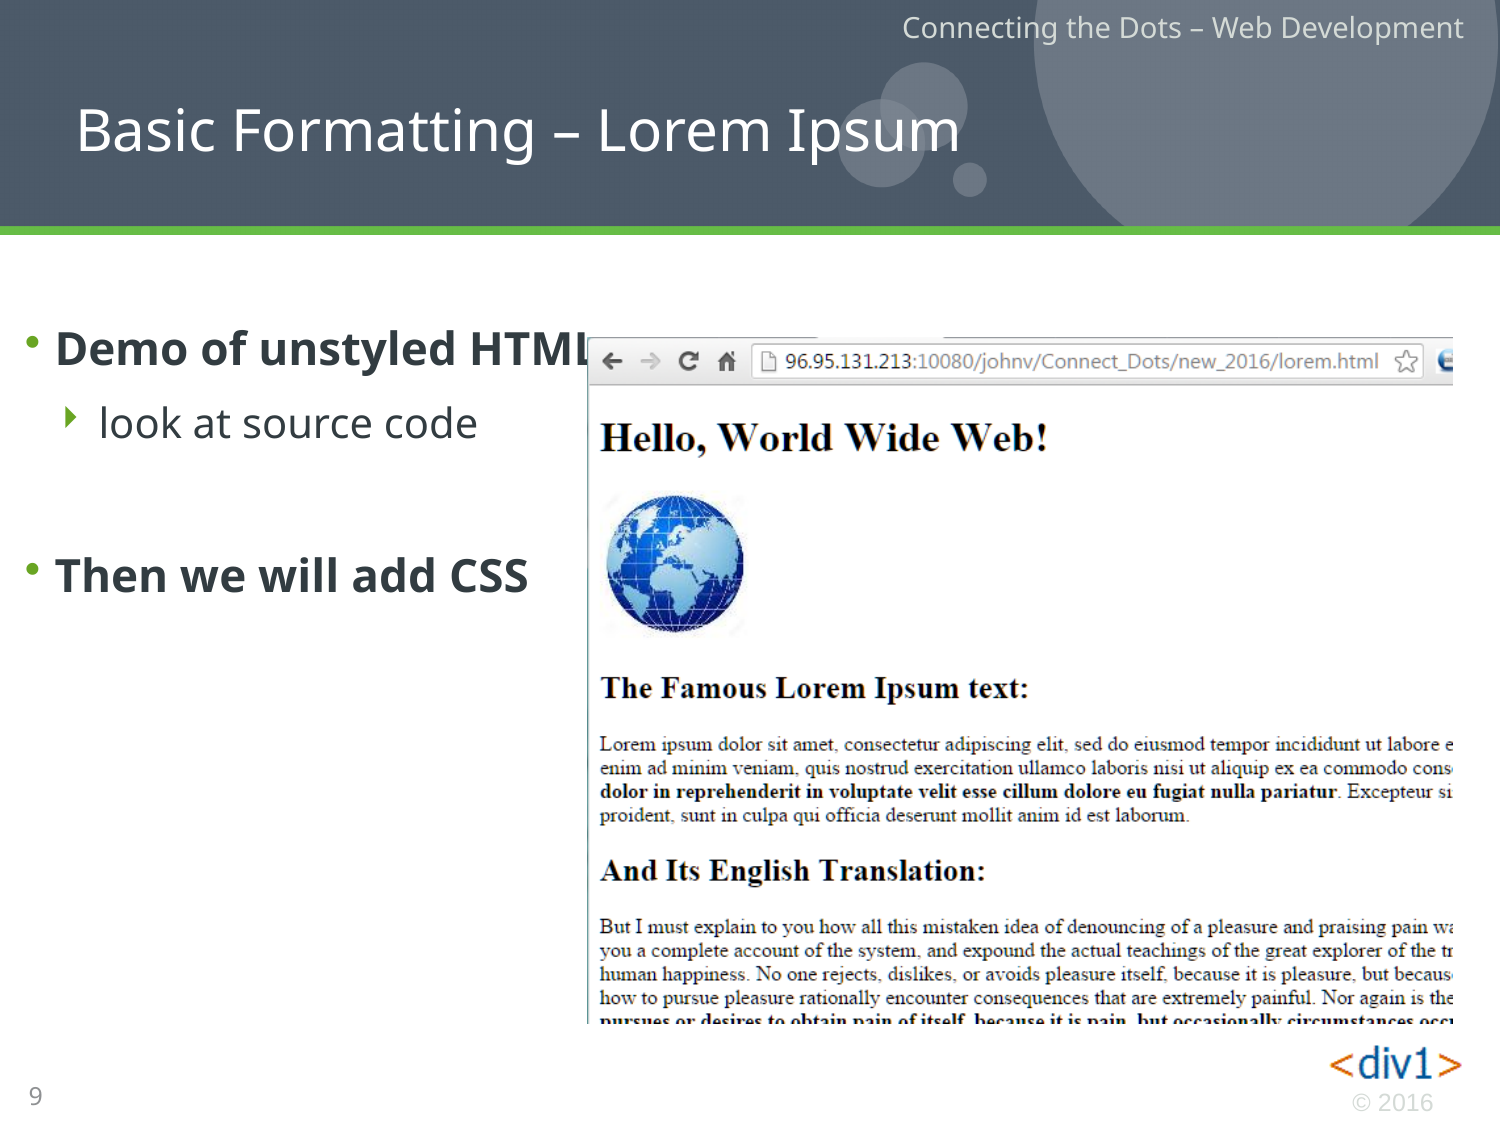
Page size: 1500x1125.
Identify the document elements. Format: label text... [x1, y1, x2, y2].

picture [1325, 1030, 1468, 1098]
picture [0, 0, 1500, 235]
picture [587, 337, 1453, 1024]
list Demo of unstyled HTML look at source code Then we will add CSS [24, 312, 1428, 949]
title Basic Formatting – Lorem Ipsum [74, 49, 1426, 171]
